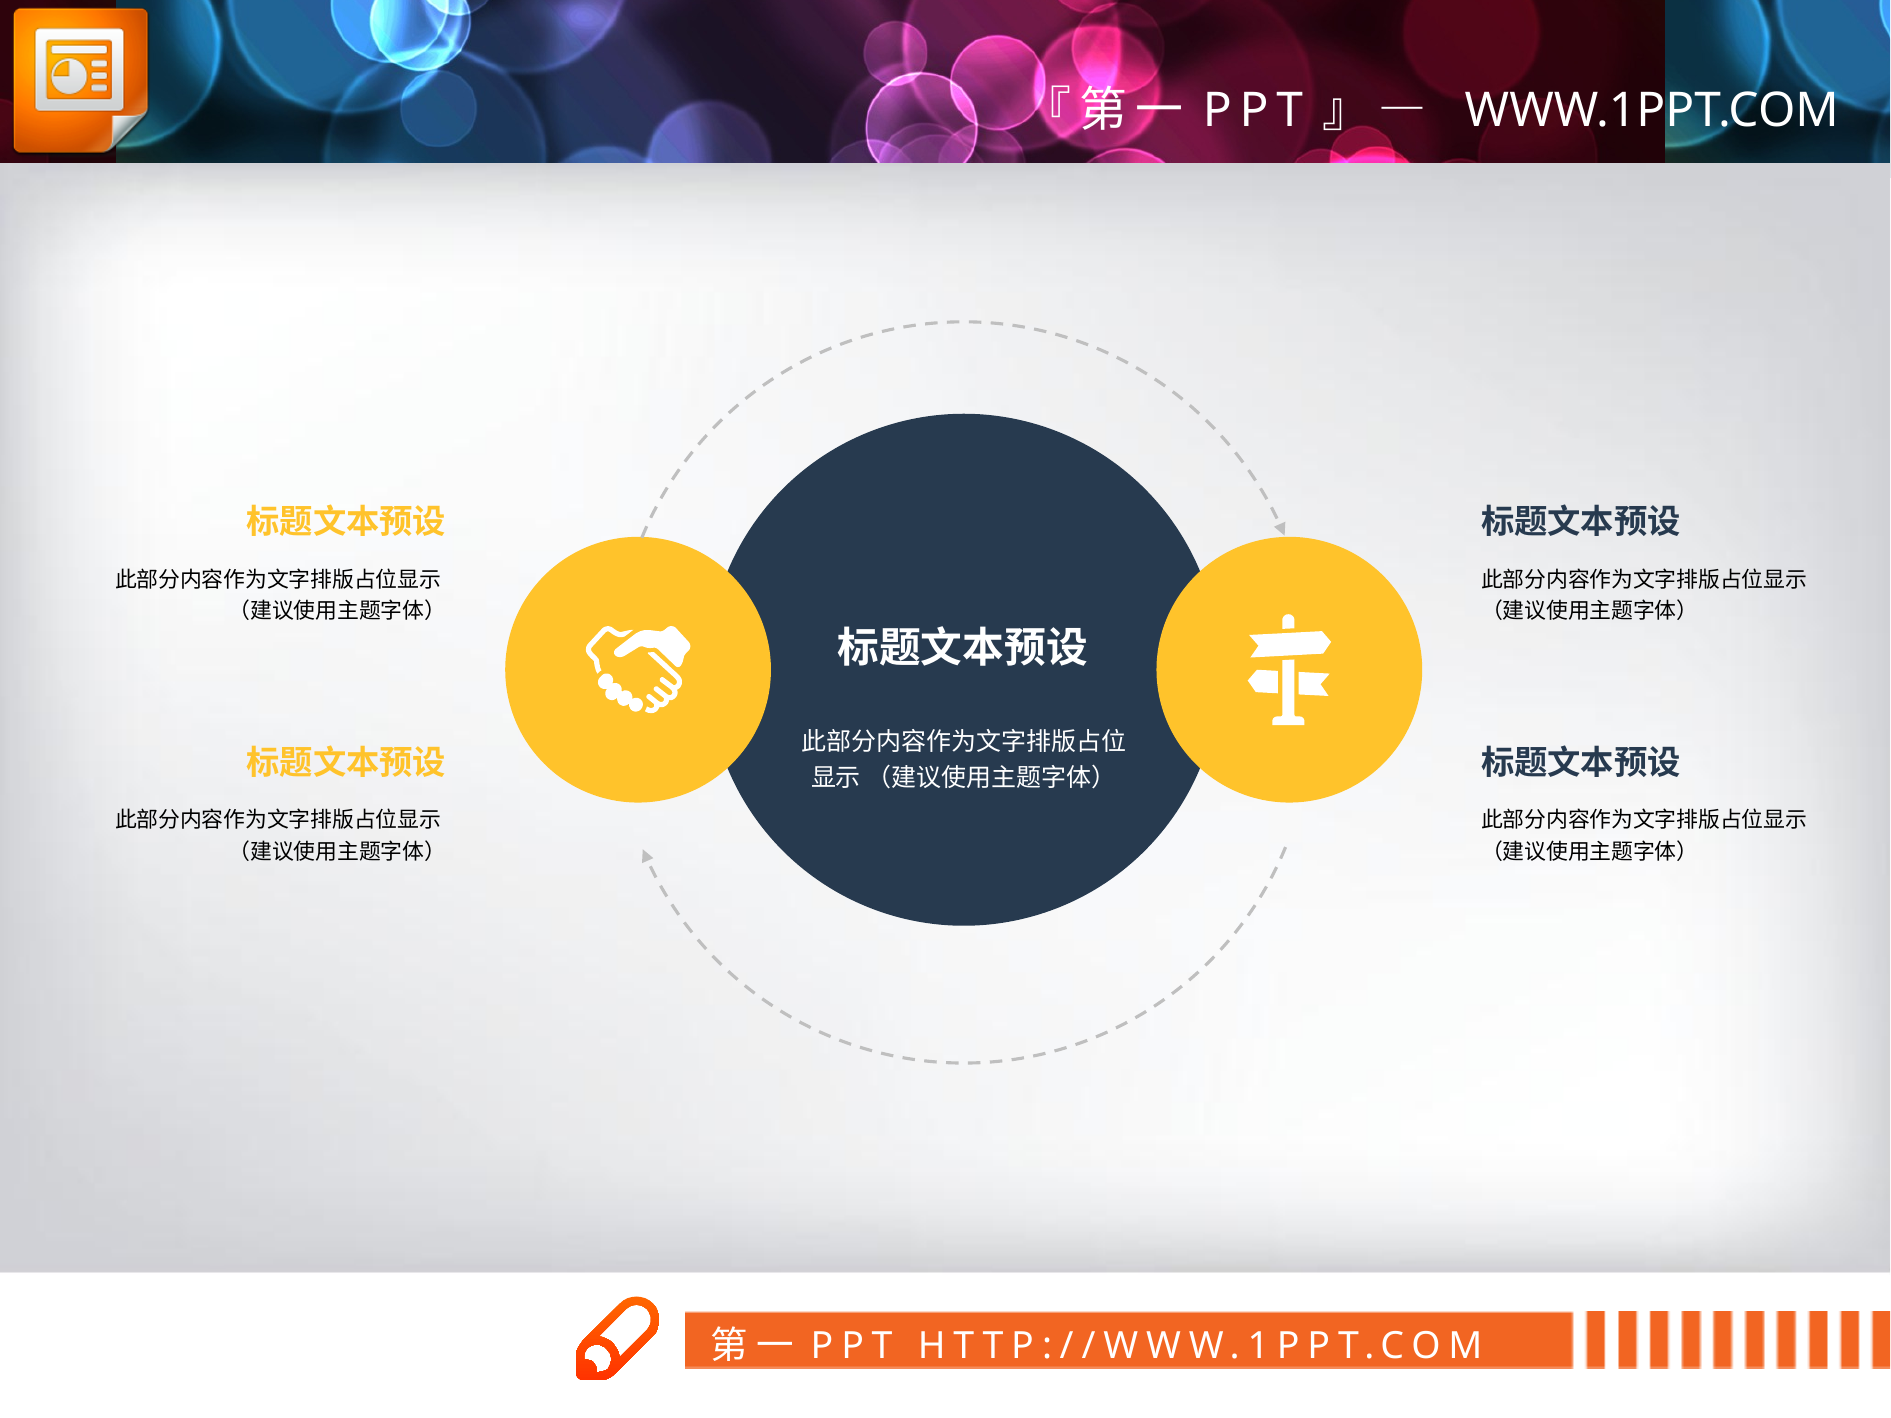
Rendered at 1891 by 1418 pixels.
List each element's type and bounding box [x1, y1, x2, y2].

text_box [23, 321, 1886, 1064]
picture [685, 1311, 1891, 1369]
picture [0, 0, 1891, 1275]
